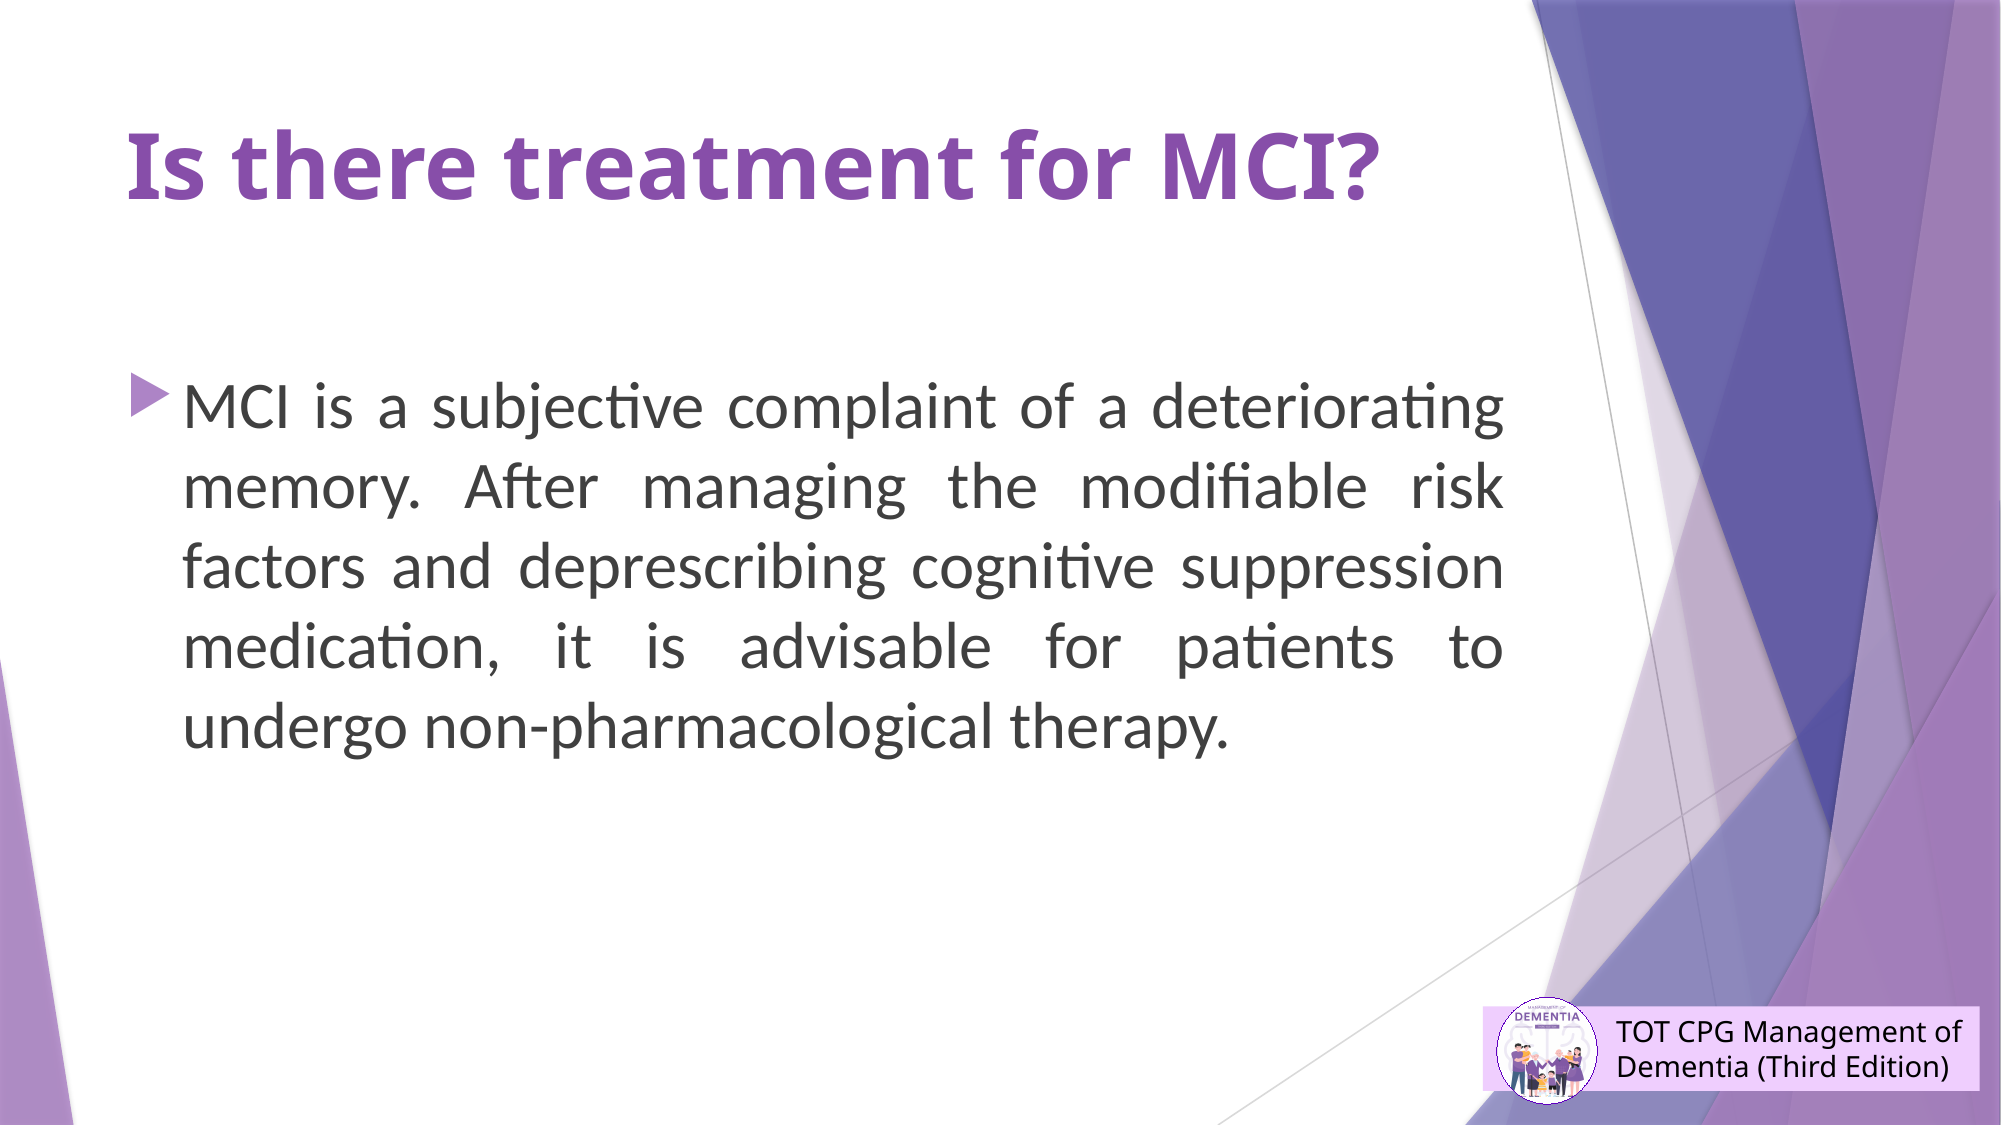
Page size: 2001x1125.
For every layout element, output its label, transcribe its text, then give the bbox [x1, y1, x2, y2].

title Is there treatment for MCI? [111, 99, 1522, 317]
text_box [1482, 996, 1981, 1105]
list MCI is a subjective complaint of a deteriorating memory. After managing the modifiable risk factors and deprescribing cognitive suppression medication, it is advisable for patients to undergo non-pharmacological therapy. [111, 354, 1522, 992]
